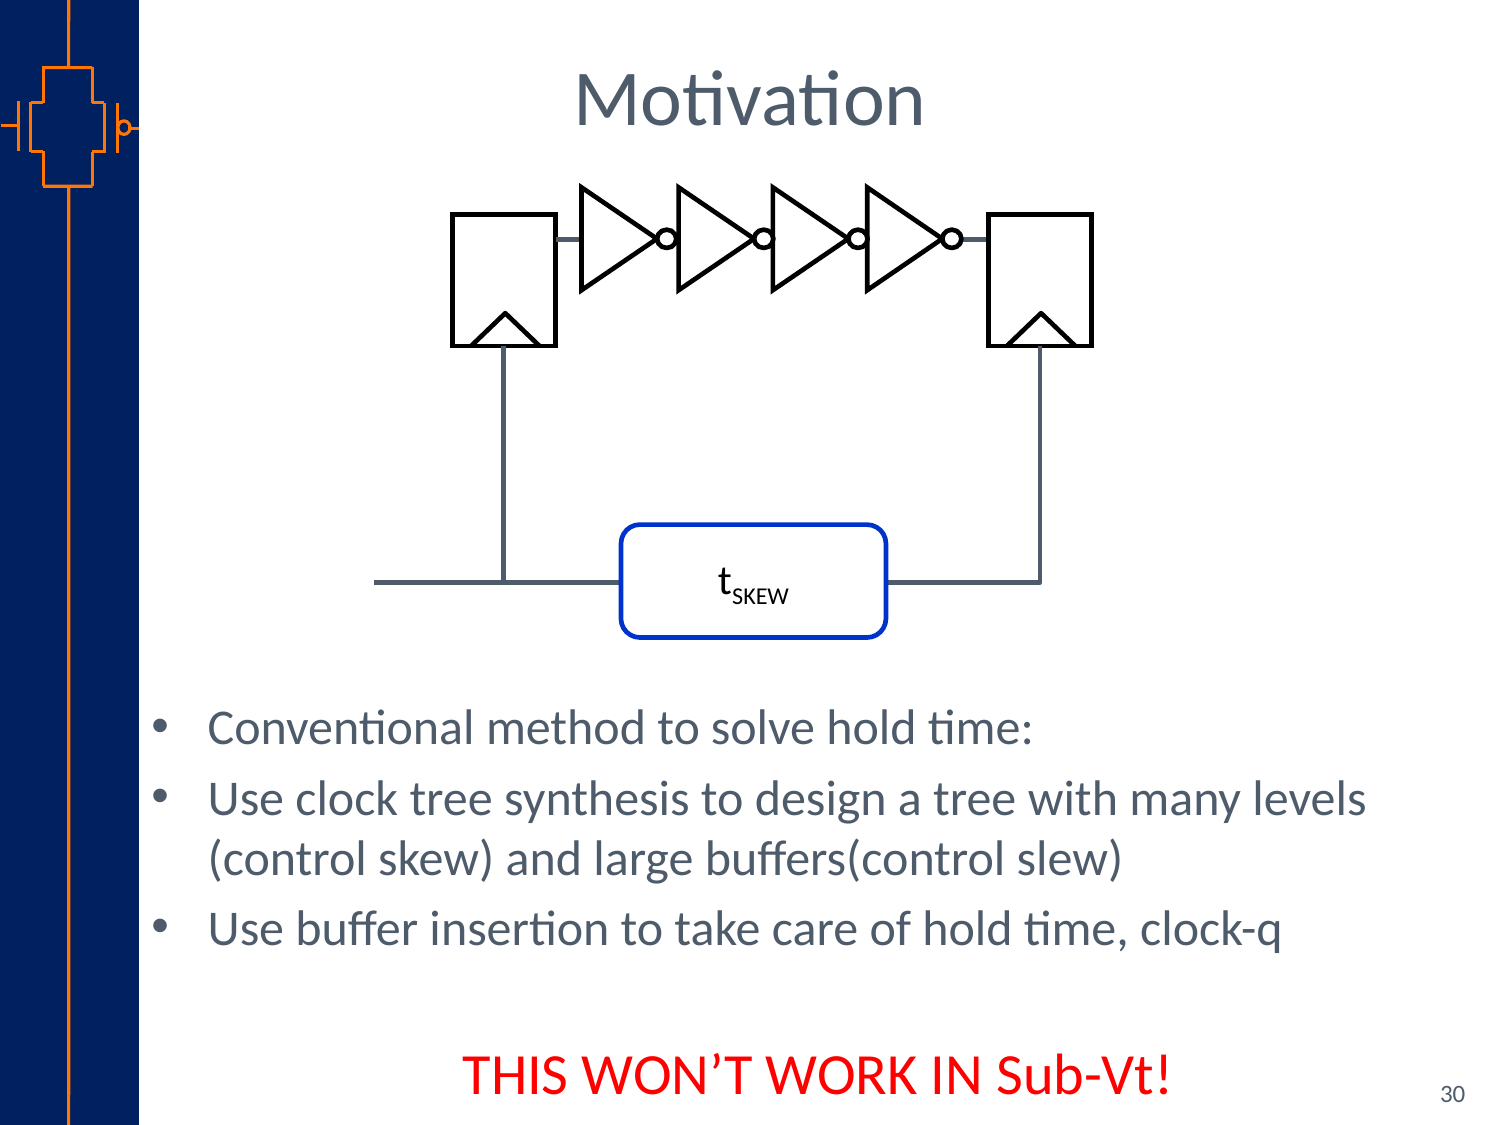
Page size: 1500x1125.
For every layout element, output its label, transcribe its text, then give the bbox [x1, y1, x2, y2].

slide_number 30 [1425, 1062, 1488, 1123]
text_box Conventional method to solve hold time: Use clock tree synthesis to design a tree with many levels (control skew) and large buffers(control slew) Use buffer insertion to take care of hold time, clock-q THIS WON’T WORK IN Sub-Vt! [136, 687, 1500, 1125]
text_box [373, 187, 1092, 638]
text_box Motivation [0, 38, 1500, 149]
